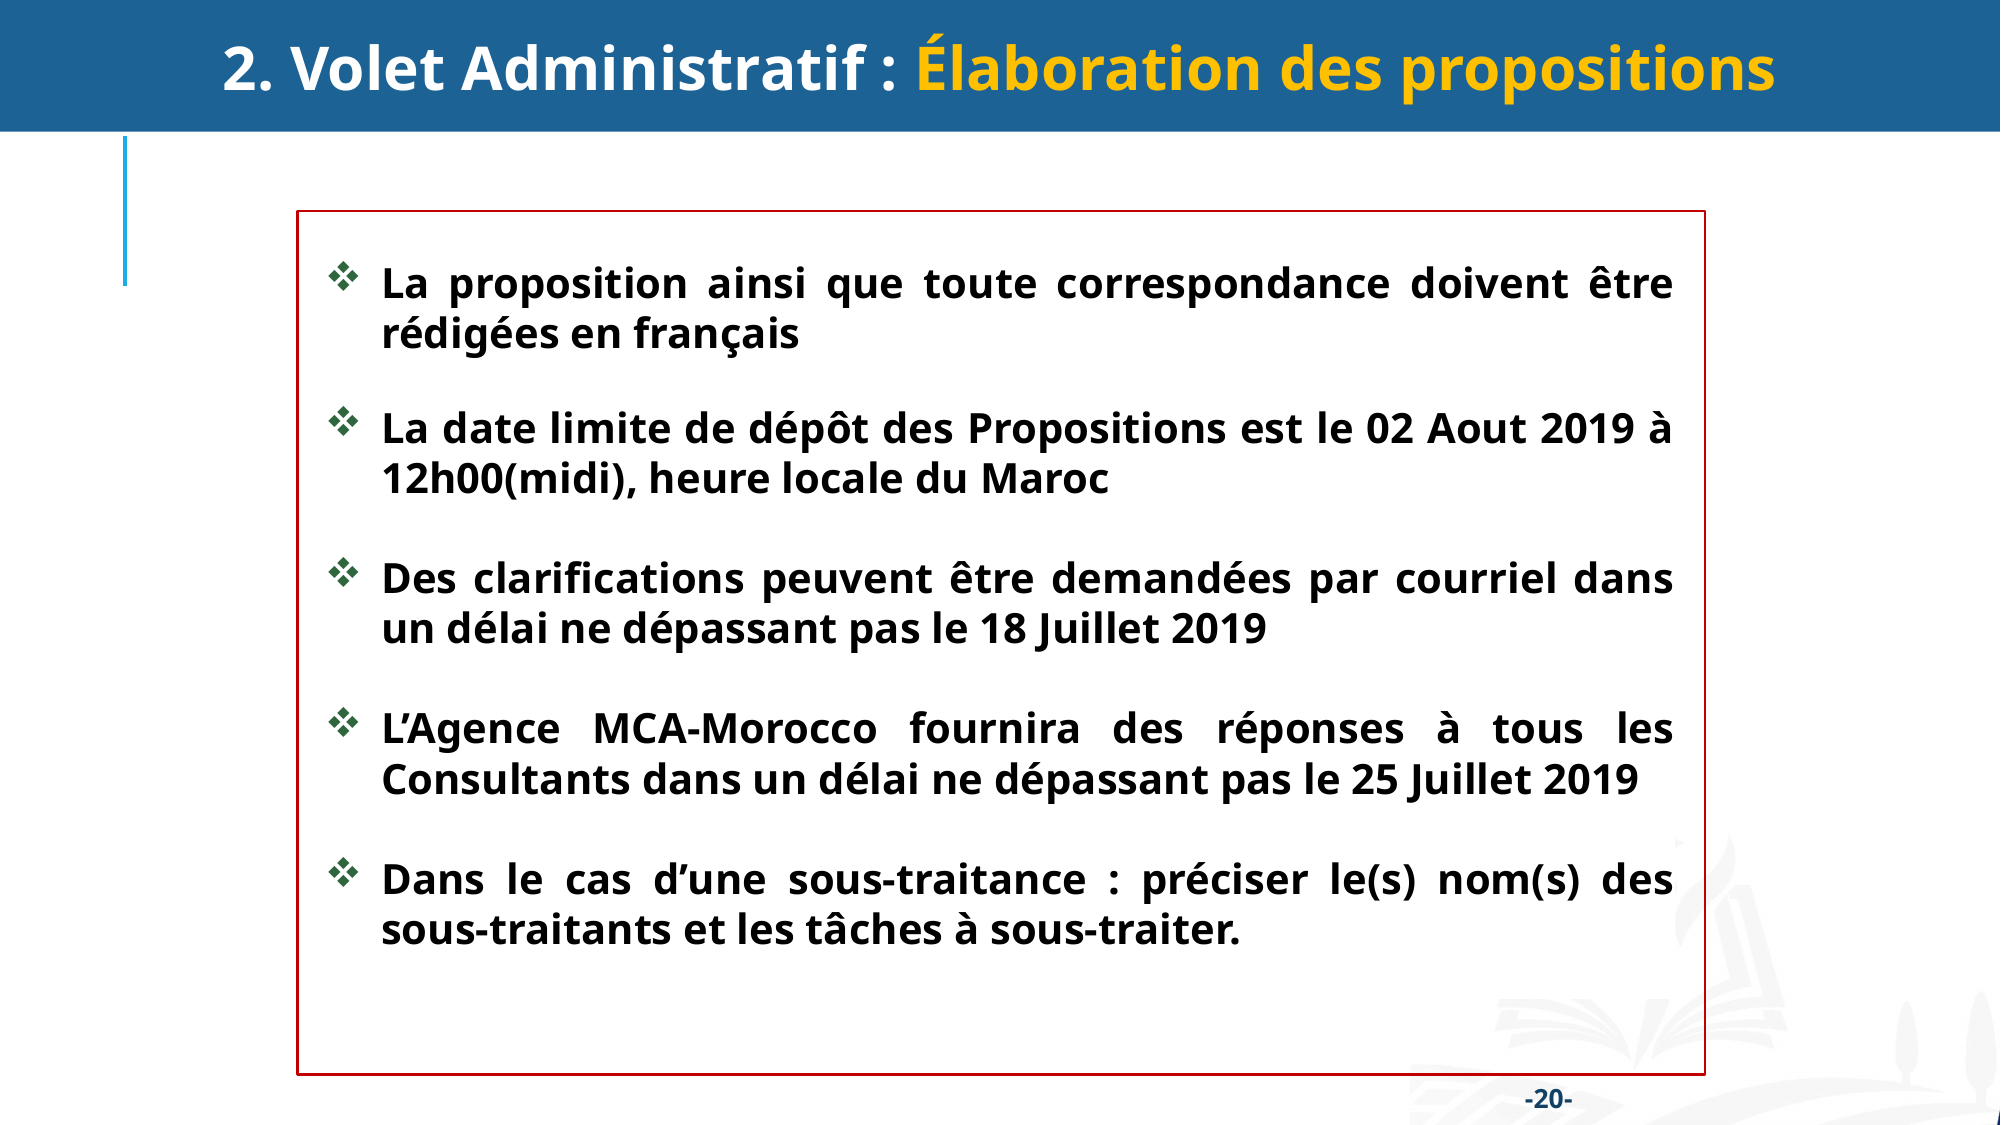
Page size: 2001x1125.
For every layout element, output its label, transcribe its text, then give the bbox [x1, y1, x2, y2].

text_box [296, 210, 1706, 1076]
picture [1409, 759, 2000, 1125]
text_box 2. Volet Administratif : Élaboration des propositions [0, 0, 2000, 133]
